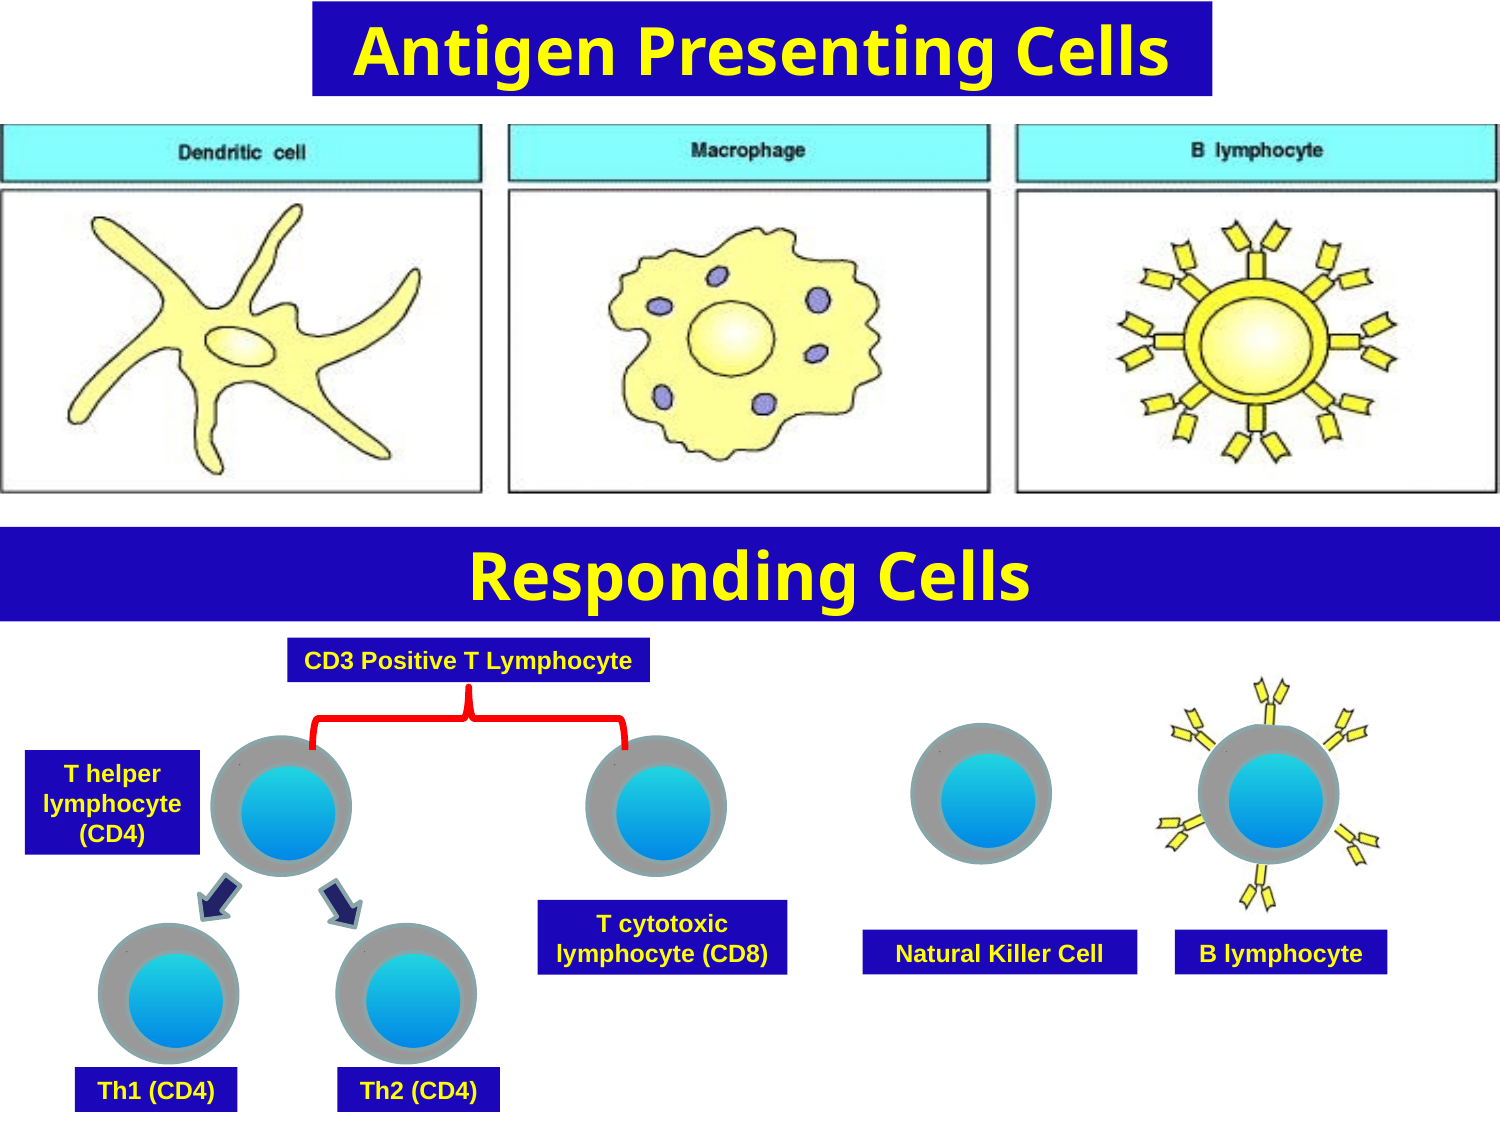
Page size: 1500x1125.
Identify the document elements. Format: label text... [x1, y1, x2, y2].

text_box CD3 Positive T Lymphocyte [287, 637, 650, 683]
picture [1315, 702, 1375, 761]
text_box [937, 749, 1040, 853]
text_box Natural Killer Cell [862, 929, 1138, 975]
text_box [1197, 726, 1340, 864]
text_box [124, 949, 228, 1053]
text_box [97, 922, 240, 1065]
text_box Th2 (CD4) [337, 1067, 500, 1112]
picture [1251, 673, 1290, 725]
text_box Responding Cells [0, 526, 1500, 622]
text_box [318, 878, 363, 930]
text_box B lymphocyte [1174, 929, 1388, 975]
text_box [196, 872, 243, 922]
picture [1164, 702, 1224, 761]
picture [0, 124, 1500, 507]
text_box [585, 735, 727, 877]
text_box Antigen Presenting Cells [312, 1, 1213, 97]
text_box [237, 762, 340, 865]
picture [1238, 863, 1280, 916]
picture [1151, 802, 1210, 856]
text_box [612, 762, 715, 865]
text_box [910, 722, 1053, 865]
text_box [362, 949, 465, 1053]
text_box [311, 686, 626, 751]
picture [1327, 814, 1387, 872]
text_box T cytotoxic lymphocyte (CD8) [537, 899, 788, 975]
text_box [335, 922, 478, 1065]
text_box [1224, 749, 1327, 853]
text_box [210, 735, 352, 877]
text_box Th1 (CD4) [74, 1067, 238, 1112]
text_box T helper lymphocyte (CD4) [24, 750, 200, 855]
